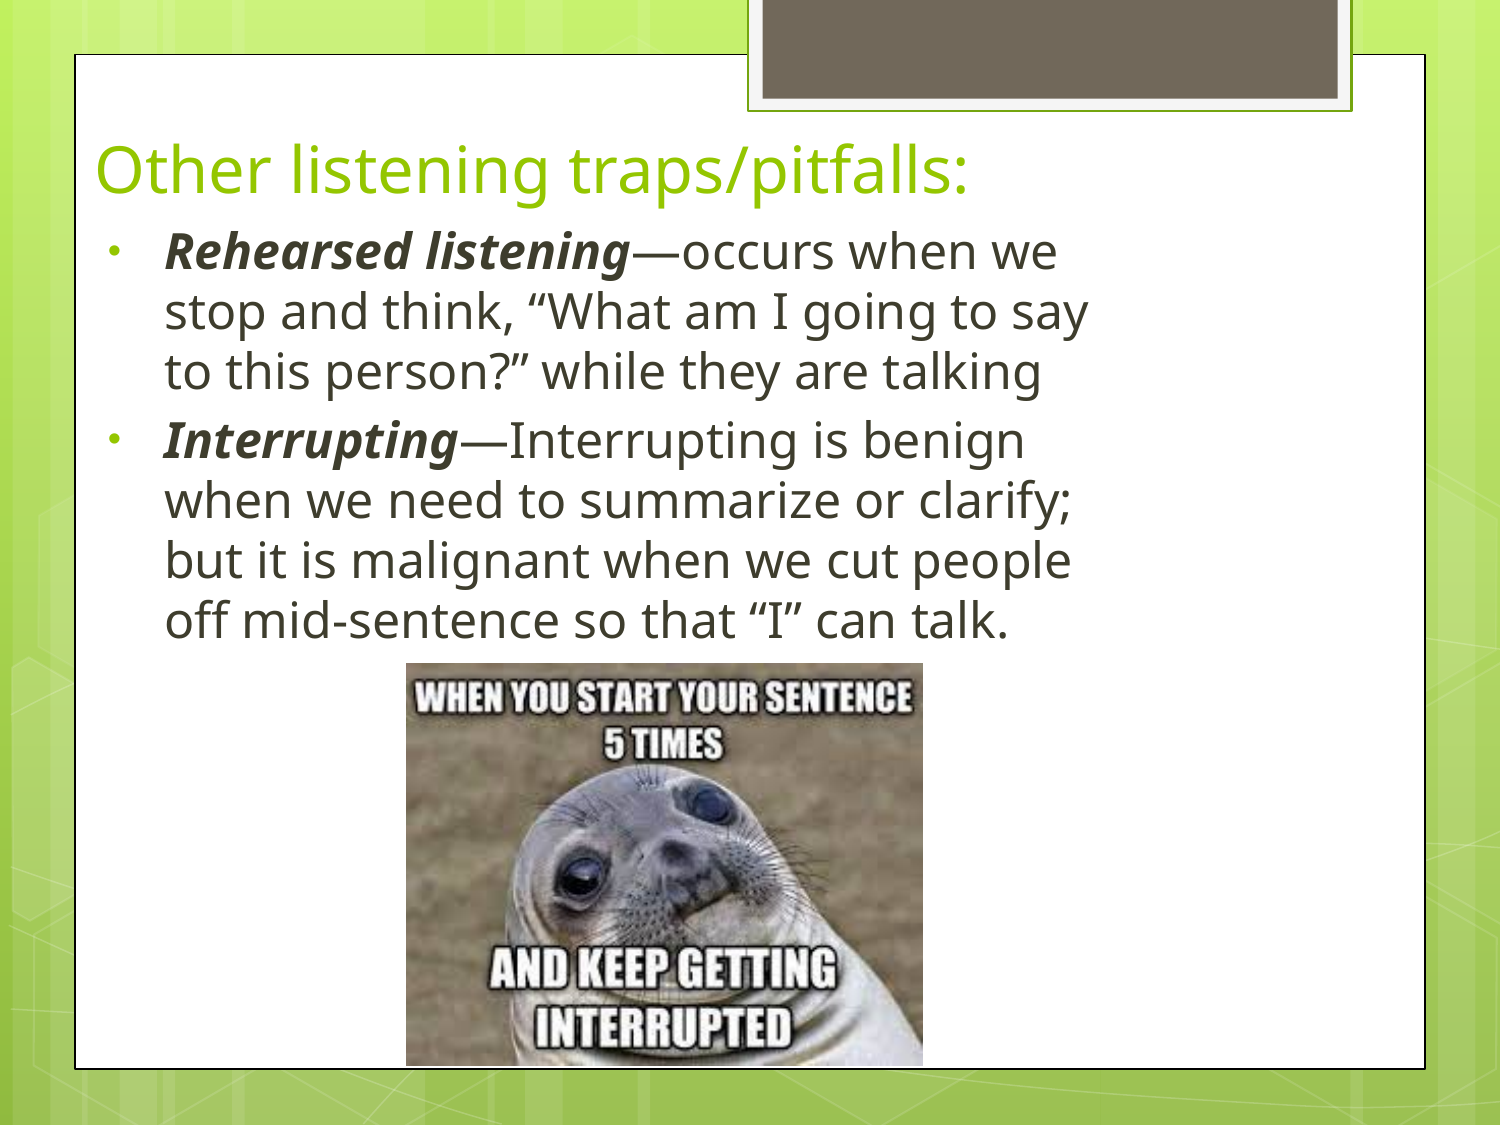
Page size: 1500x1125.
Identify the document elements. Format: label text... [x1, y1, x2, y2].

list Rehearsed listening—occurs when we stop and think, “What am I going to say to this person?” while they are talking Interrupting—Interrupting is benign when we need to summarize or clarify; but it is malignant when we cut people off mid-sentence so that “I” can talk. [32, 212, 1145, 788]
title Other listening traps/pitfalls: [79, 120, 1232, 215]
picture [406, 663, 923, 1066]
